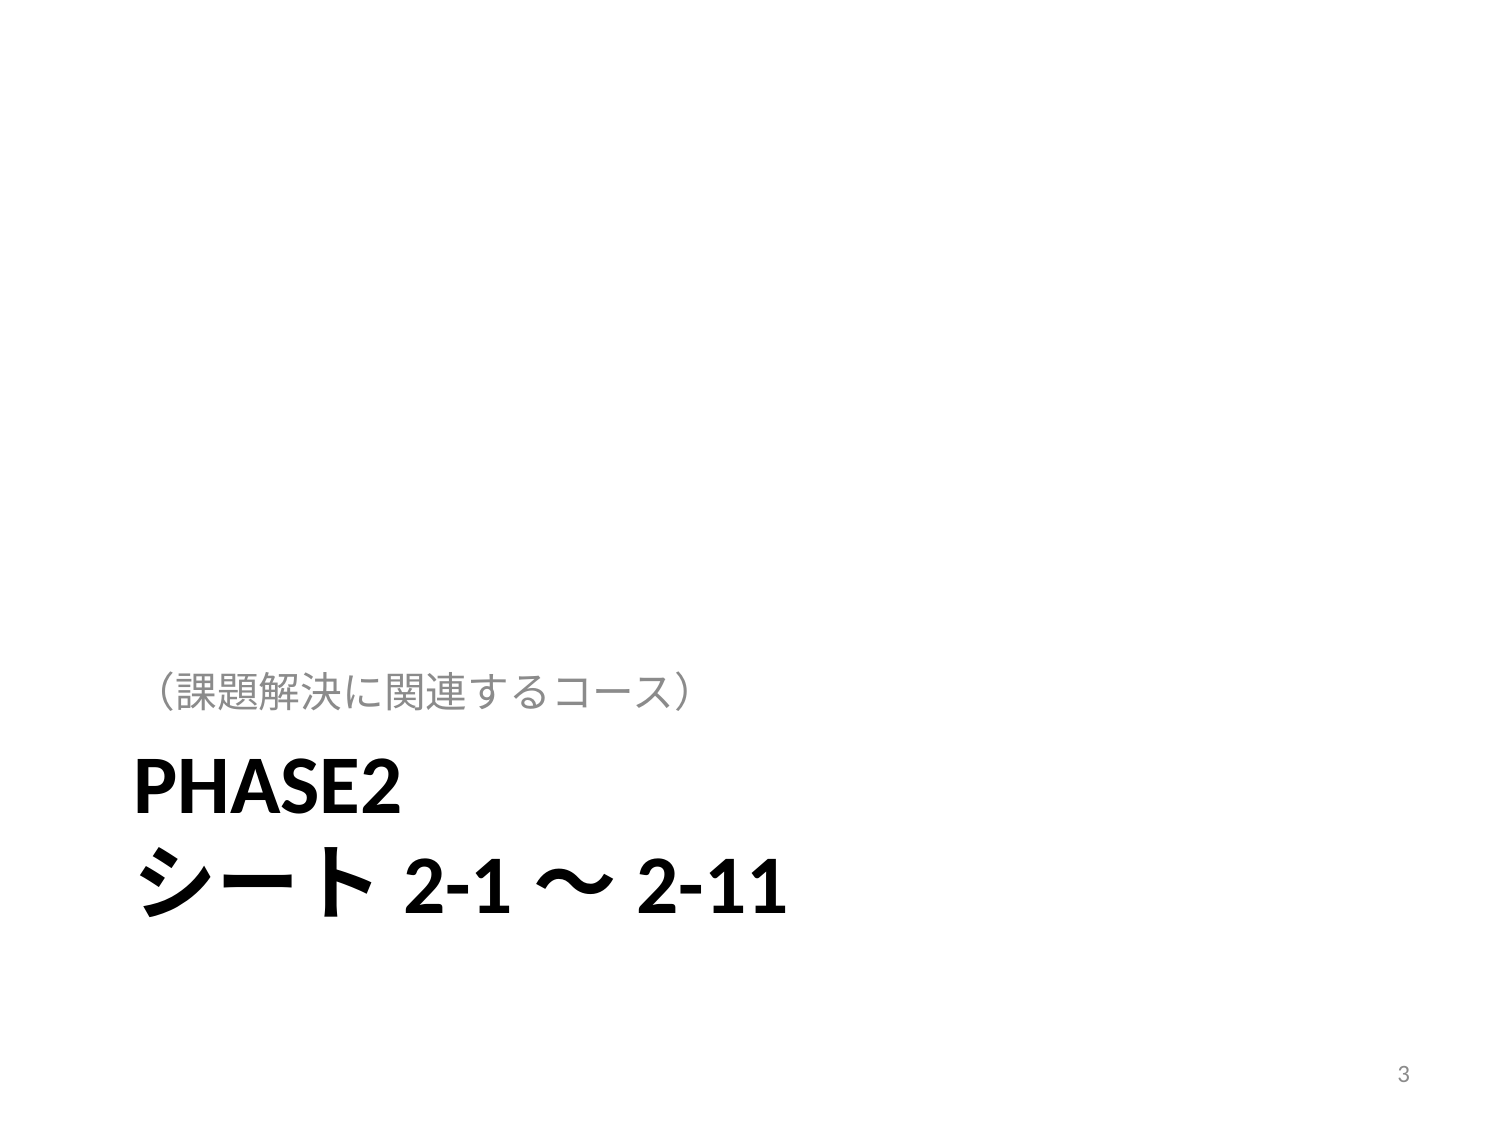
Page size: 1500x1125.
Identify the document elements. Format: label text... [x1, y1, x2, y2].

slide_number 3 [1074, 1042, 1425, 1103]
list （課題解決に関連するコース） [118, 476, 1394, 723]
title PHASE2 シート2-1～2-11 [118, 723, 1394, 947]
